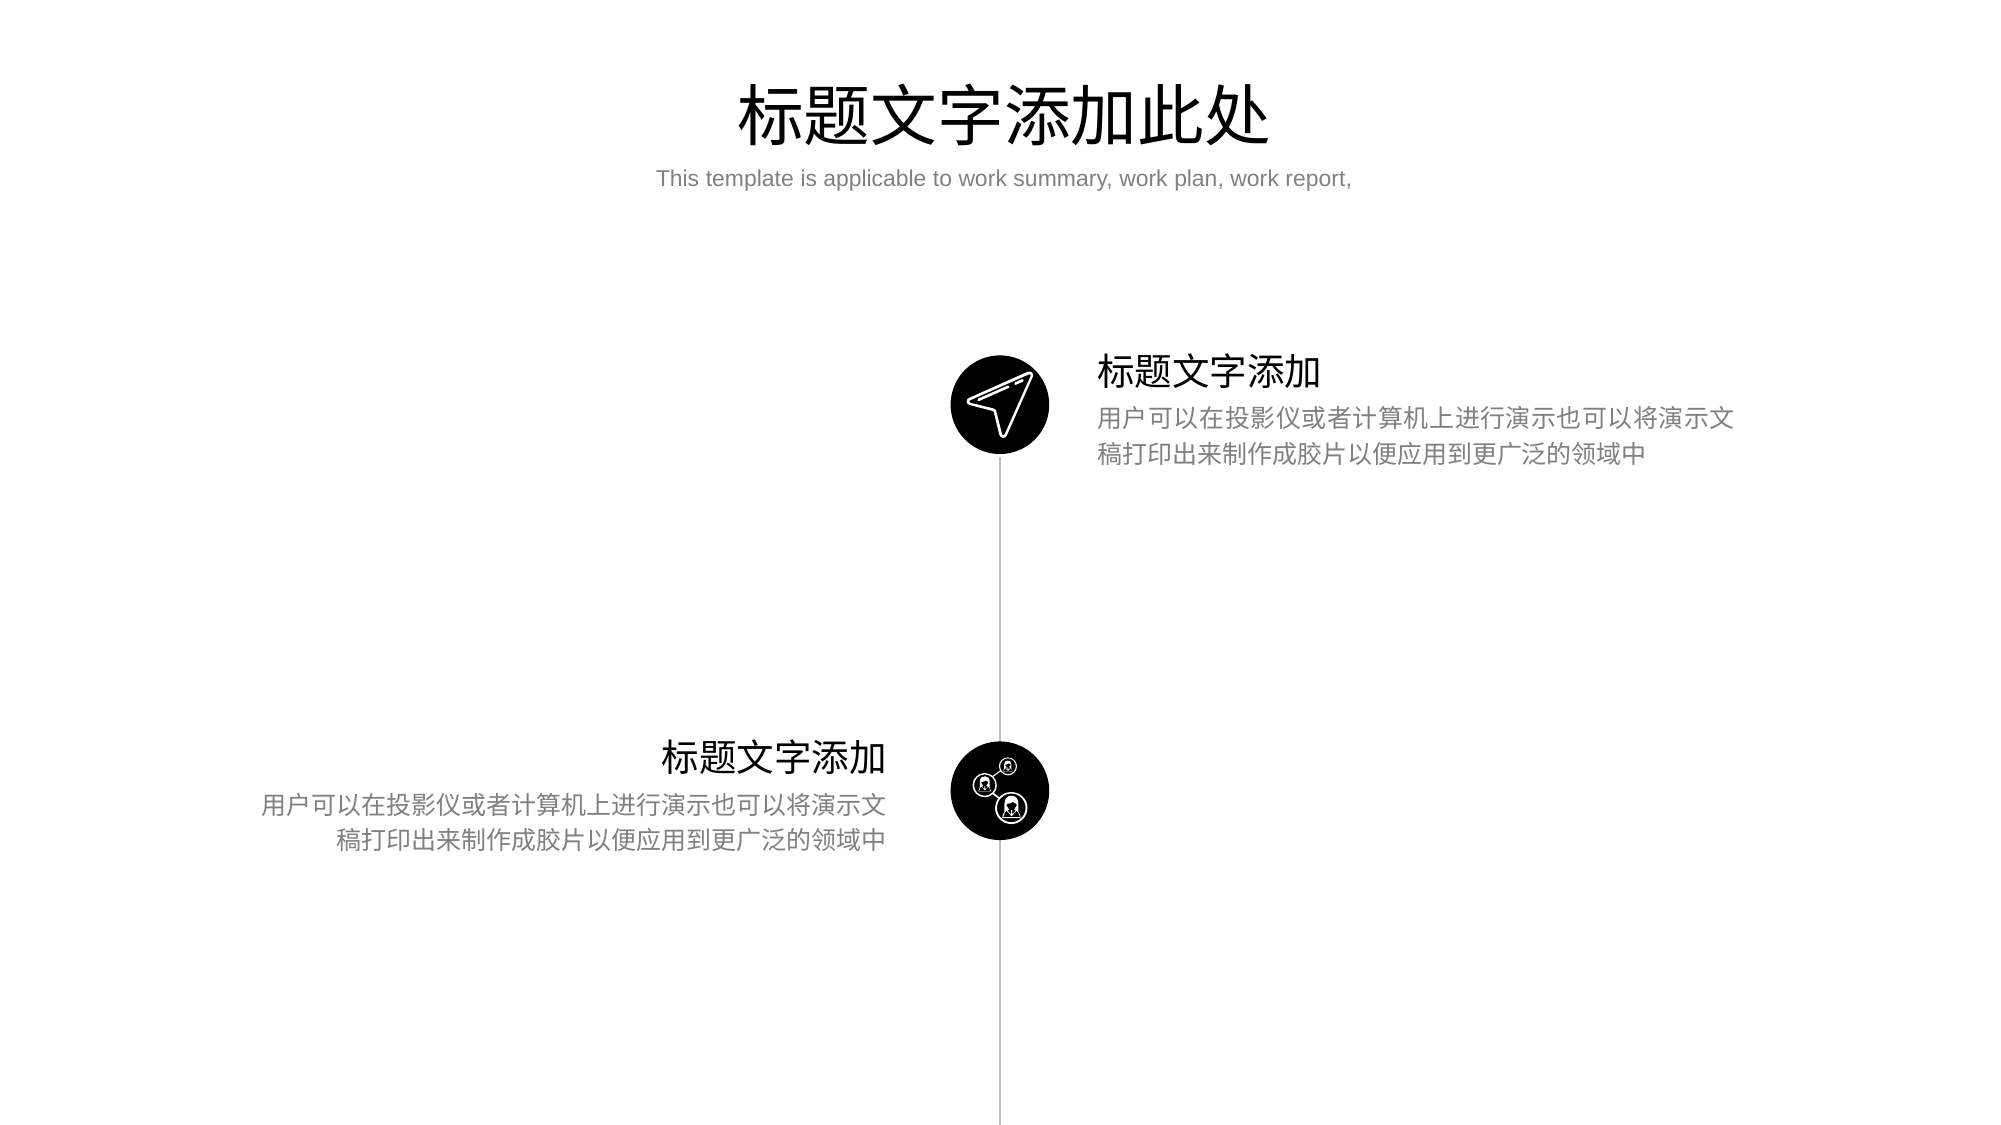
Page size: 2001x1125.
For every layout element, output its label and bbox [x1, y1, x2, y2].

text_box [950, 355, 1050, 454]
text_box [233, 717, 902, 864]
text_box [1082, 331, 1751, 478]
text_box [950, 741, 1050, 841]
text_box [544, 66, 1464, 196]
